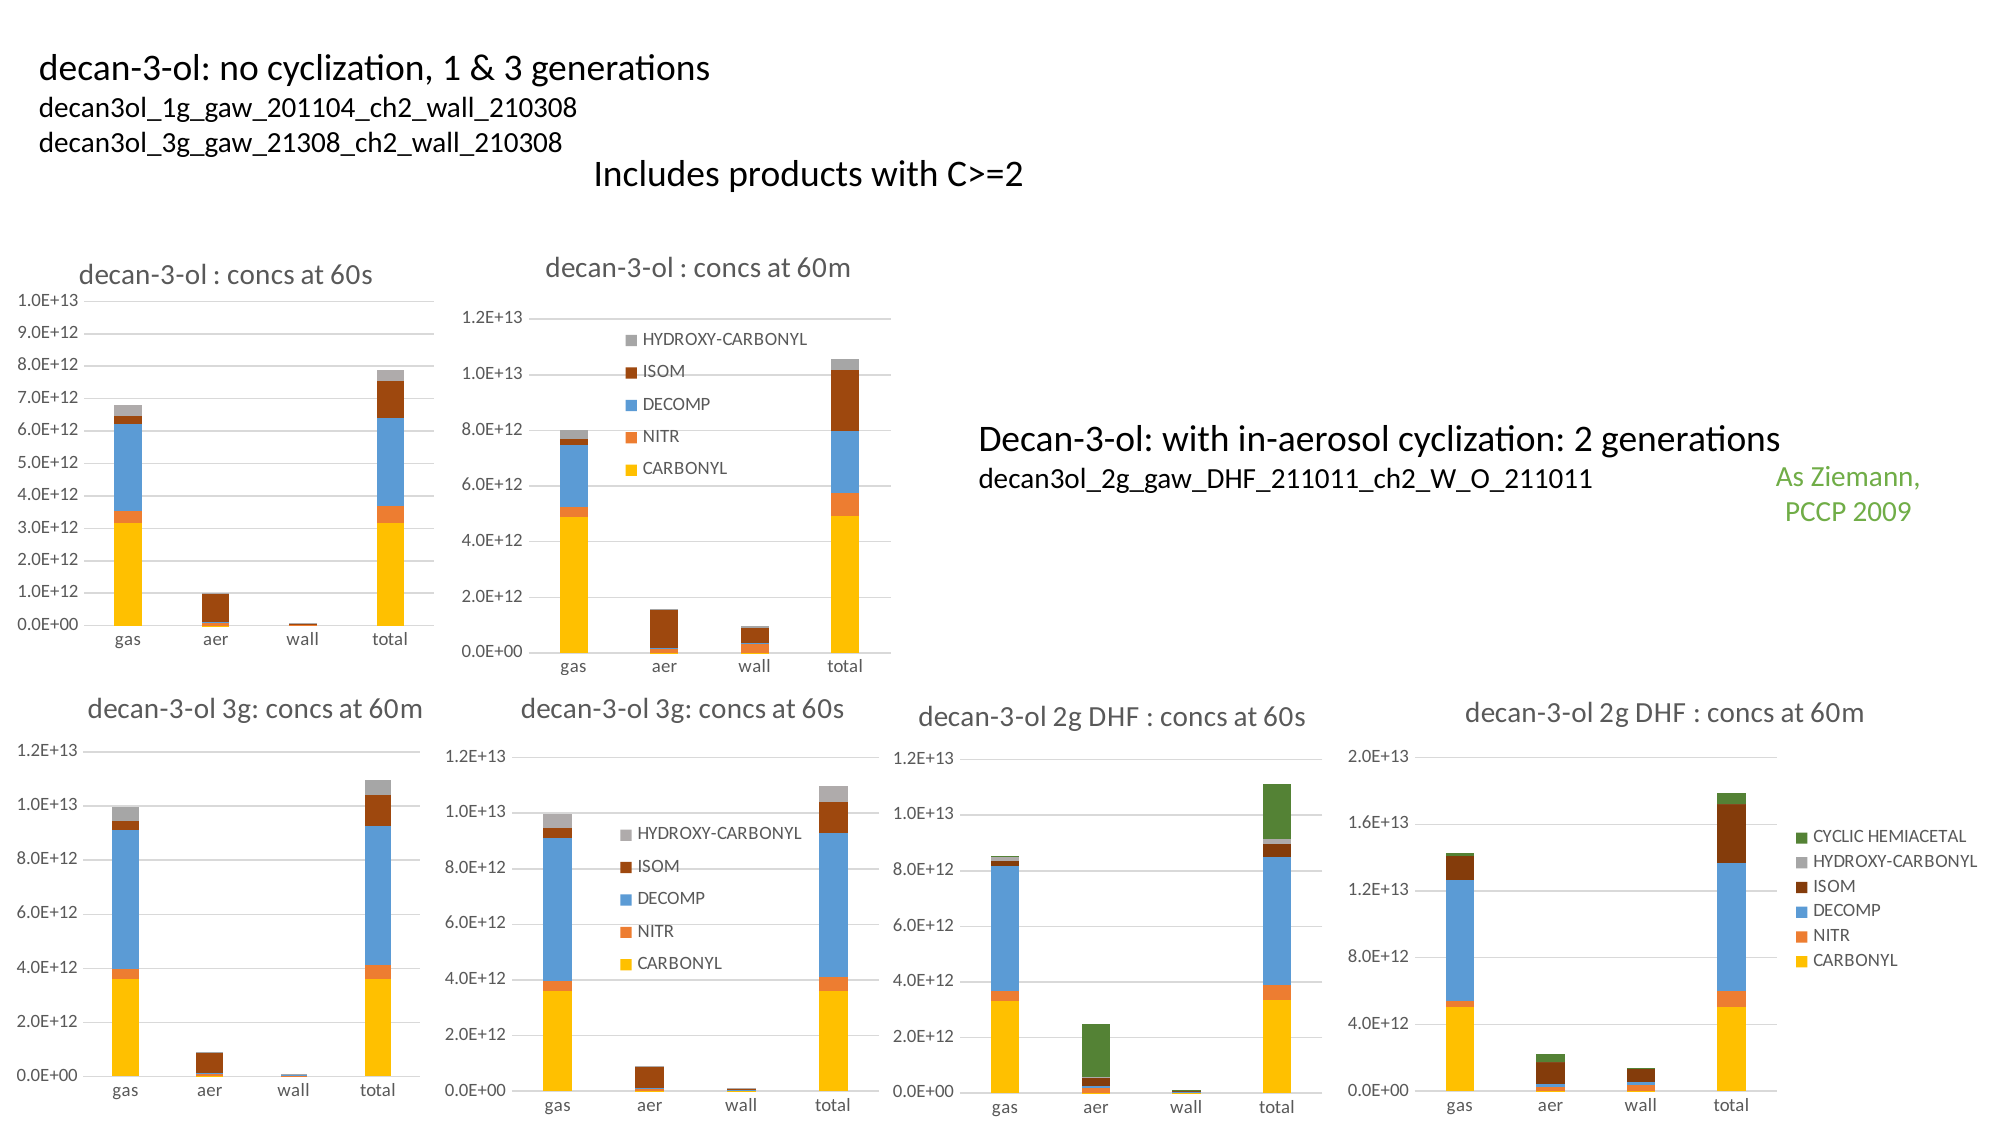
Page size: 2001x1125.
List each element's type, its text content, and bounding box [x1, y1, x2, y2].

text_box Includes products with C>=2 [578, 141, 1039, 202]
text_box Decan-3-ol: with in-aerosol cyclization: 2 generations decan3ol_2g_gaw_DHF_211011_ch2_W_O_211011 [1110, 407, 2000, 502]
text_box As Ziemann, PCCP 2009 [1746, 449, 1950, 535]
chart [0, 236, 1997, 1125]
text_box decan-3-ol: no cyclization, 1 & 3 generations decan3ol_1g_gaw_201104_ch2_wall_210308 decan3ol_3g_gaw_21308_ch2_wall_210308 [24, 35, 1096, 166]
